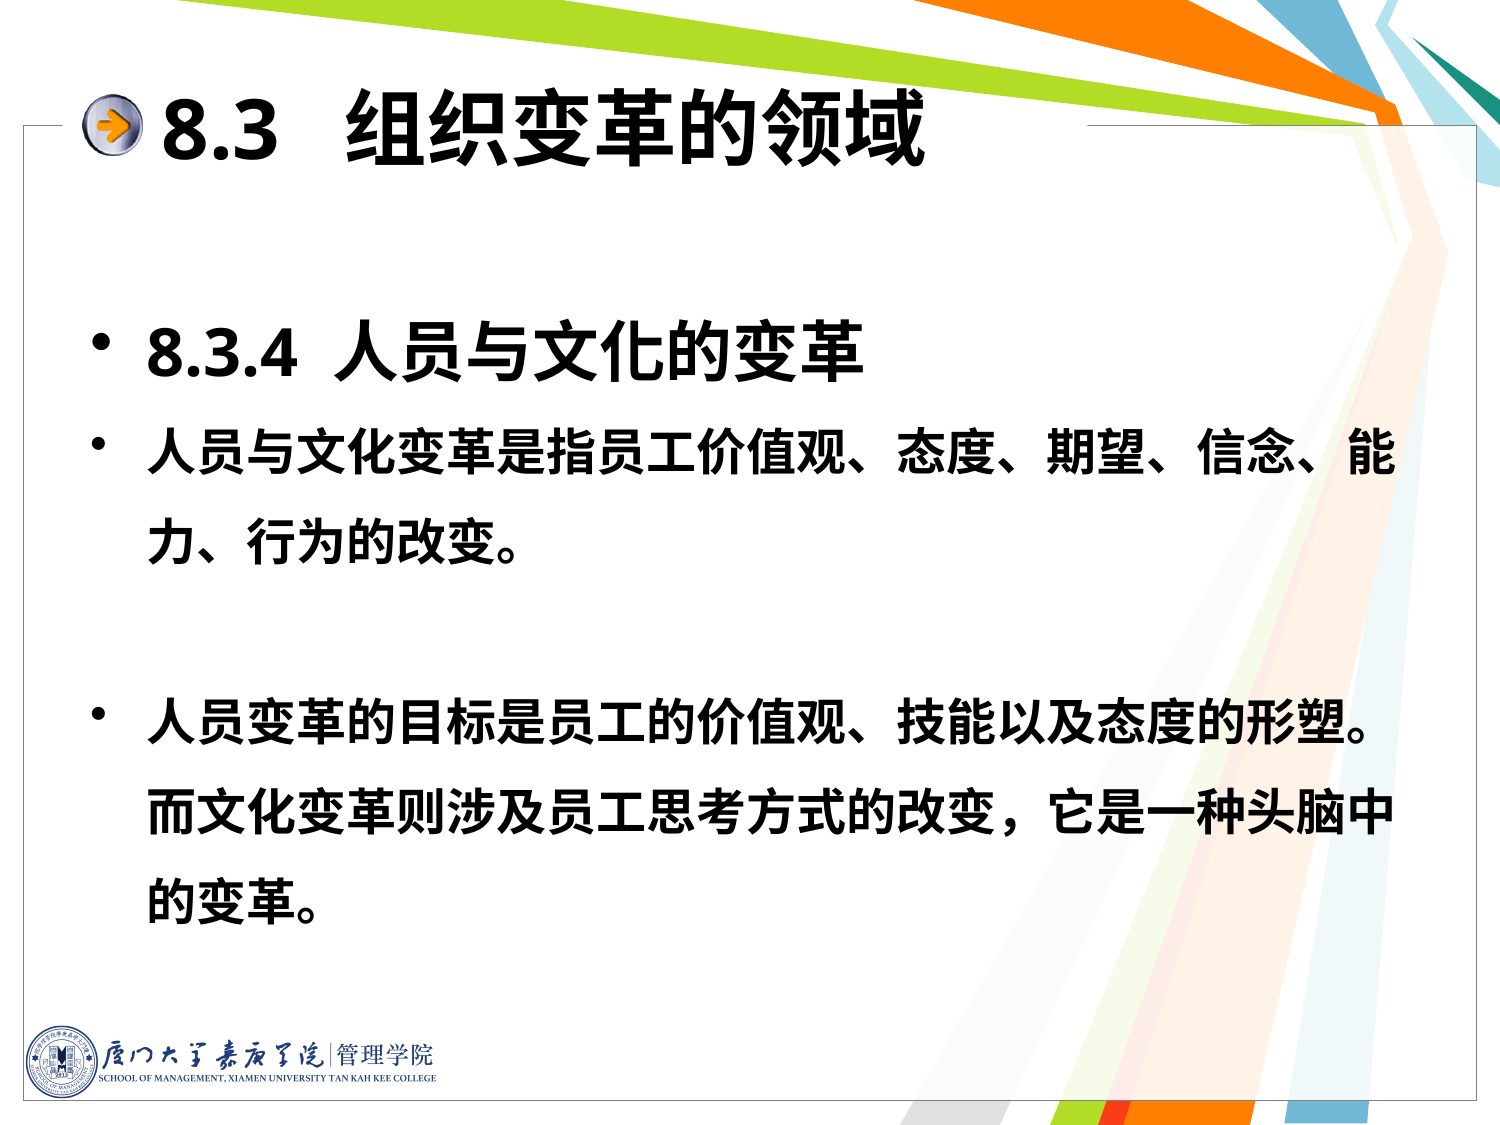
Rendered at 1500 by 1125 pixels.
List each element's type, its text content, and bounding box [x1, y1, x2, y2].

picture [82, 94, 125, 156]
list 8.3.4 人员与文化的变革 人员与文化变革是指员工价值观、态度、期望、信念、能力、行为的改变。 人员变革的目标是员工的价值观、技能以及态度的形塑。而文化变革则涉及员工思考方式的改变，它是一种头脑中的变革。 [75, 262, 1425, 1005]
title 8.3 组织变革的领域 [125, 32, 1159, 220]
picture [24, 1024, 438, 1100]
